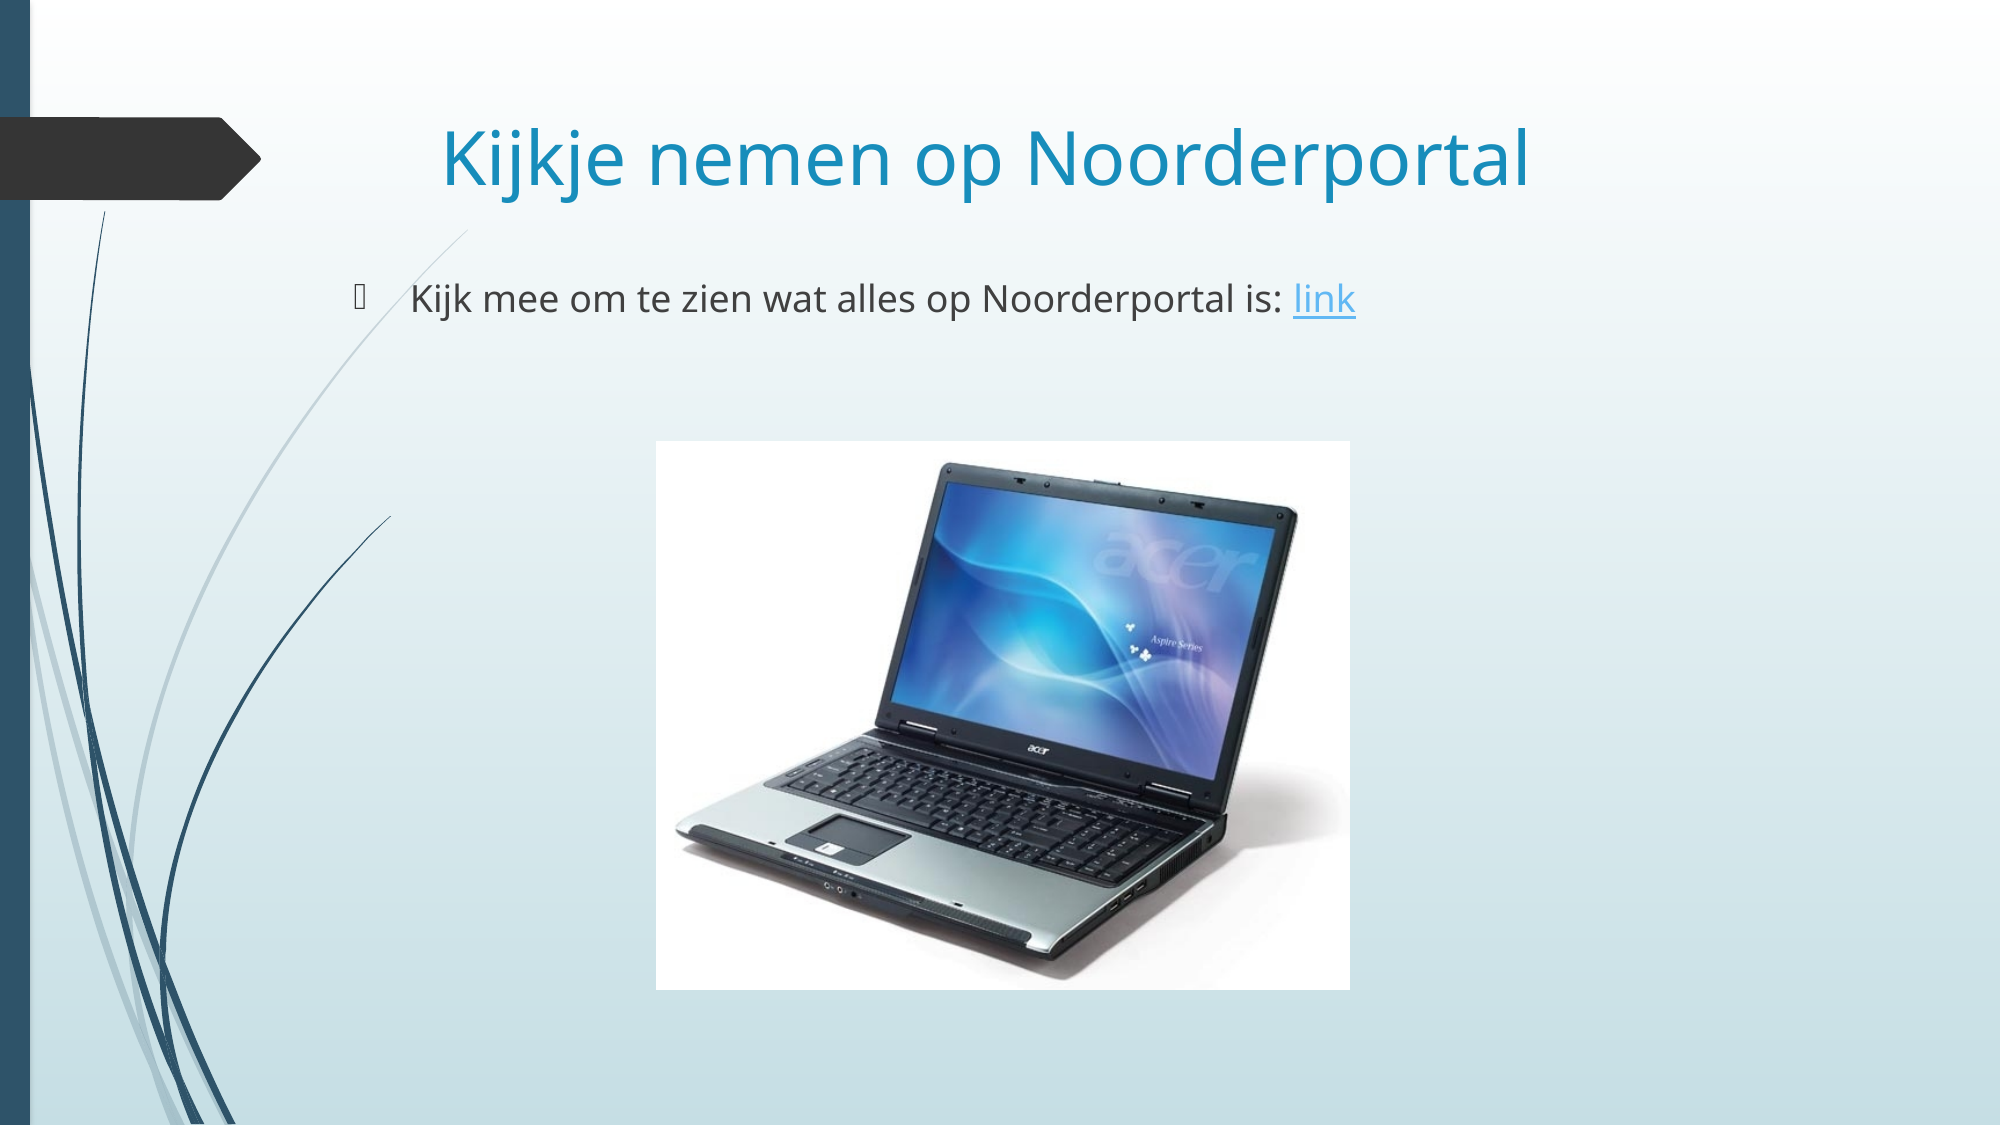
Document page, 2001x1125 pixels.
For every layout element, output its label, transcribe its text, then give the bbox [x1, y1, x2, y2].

picture [656, 441, 1350, 991]
title Kijkje nemen op Noorderportal [425, 102, 1888, 267]
list Kijk mee om te zien wat alles op Noorderportal is: link [338, 267, 1928, 1026]
